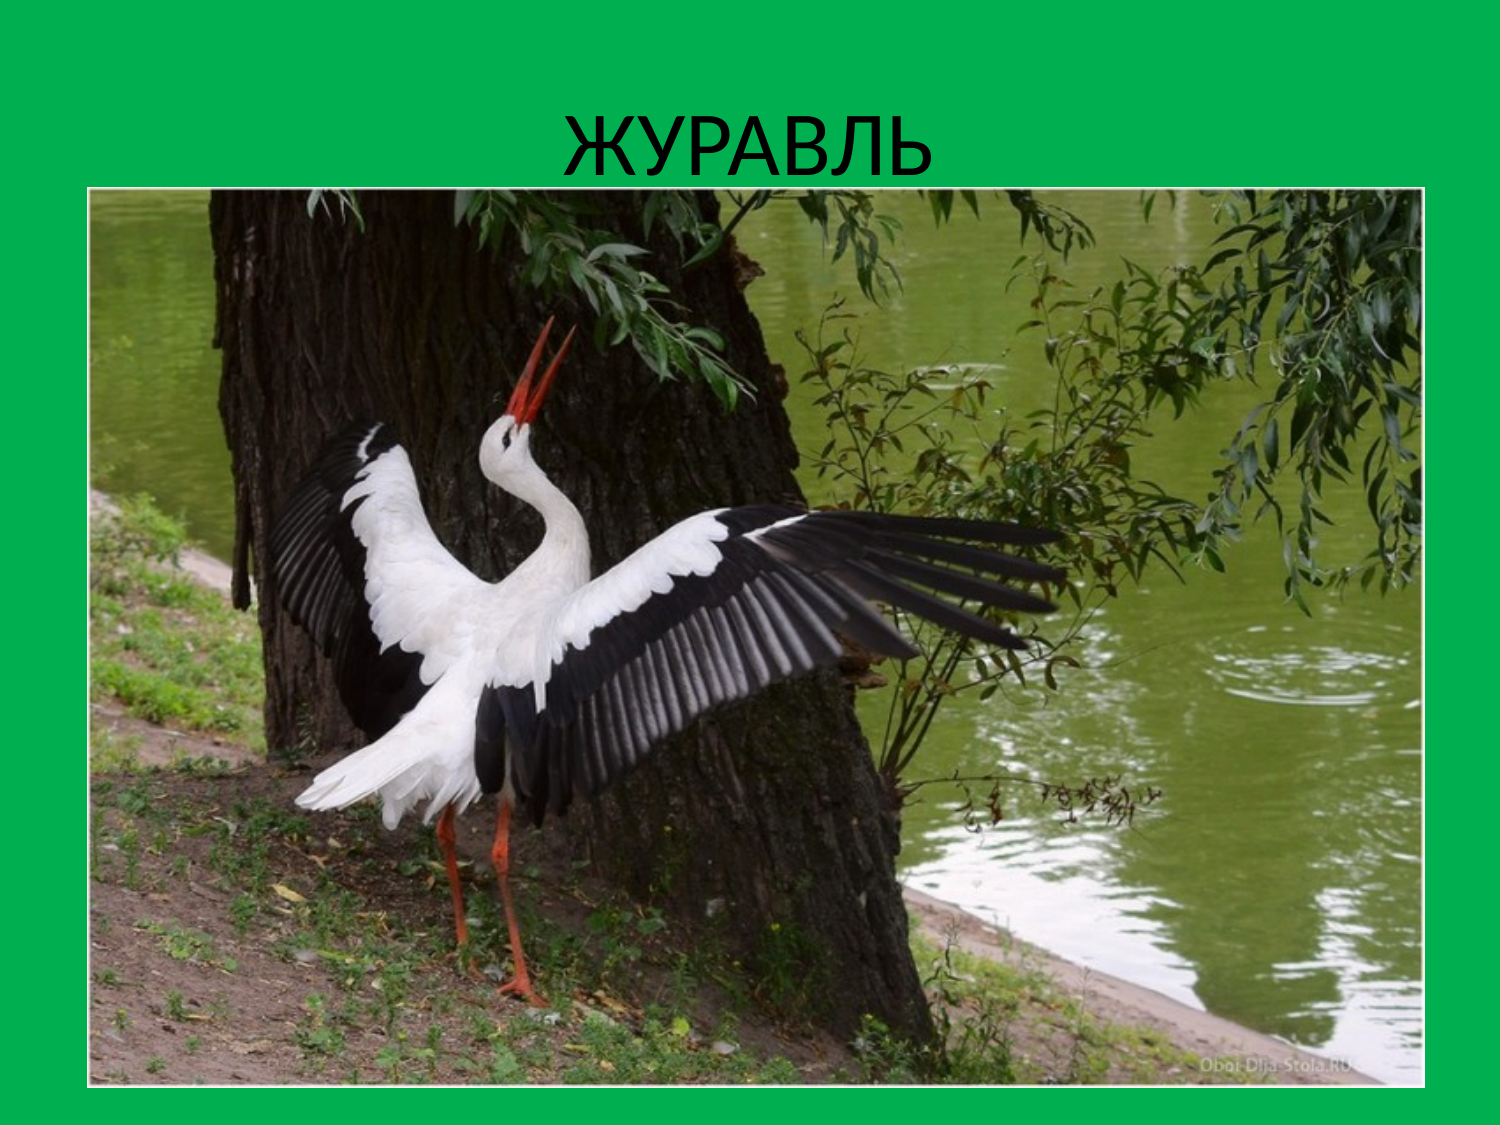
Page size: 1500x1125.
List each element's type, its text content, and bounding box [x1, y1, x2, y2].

title ЖУРАВЛЬ [75, 45, 1425, 233]
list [87, 187, 1426, 1088]
